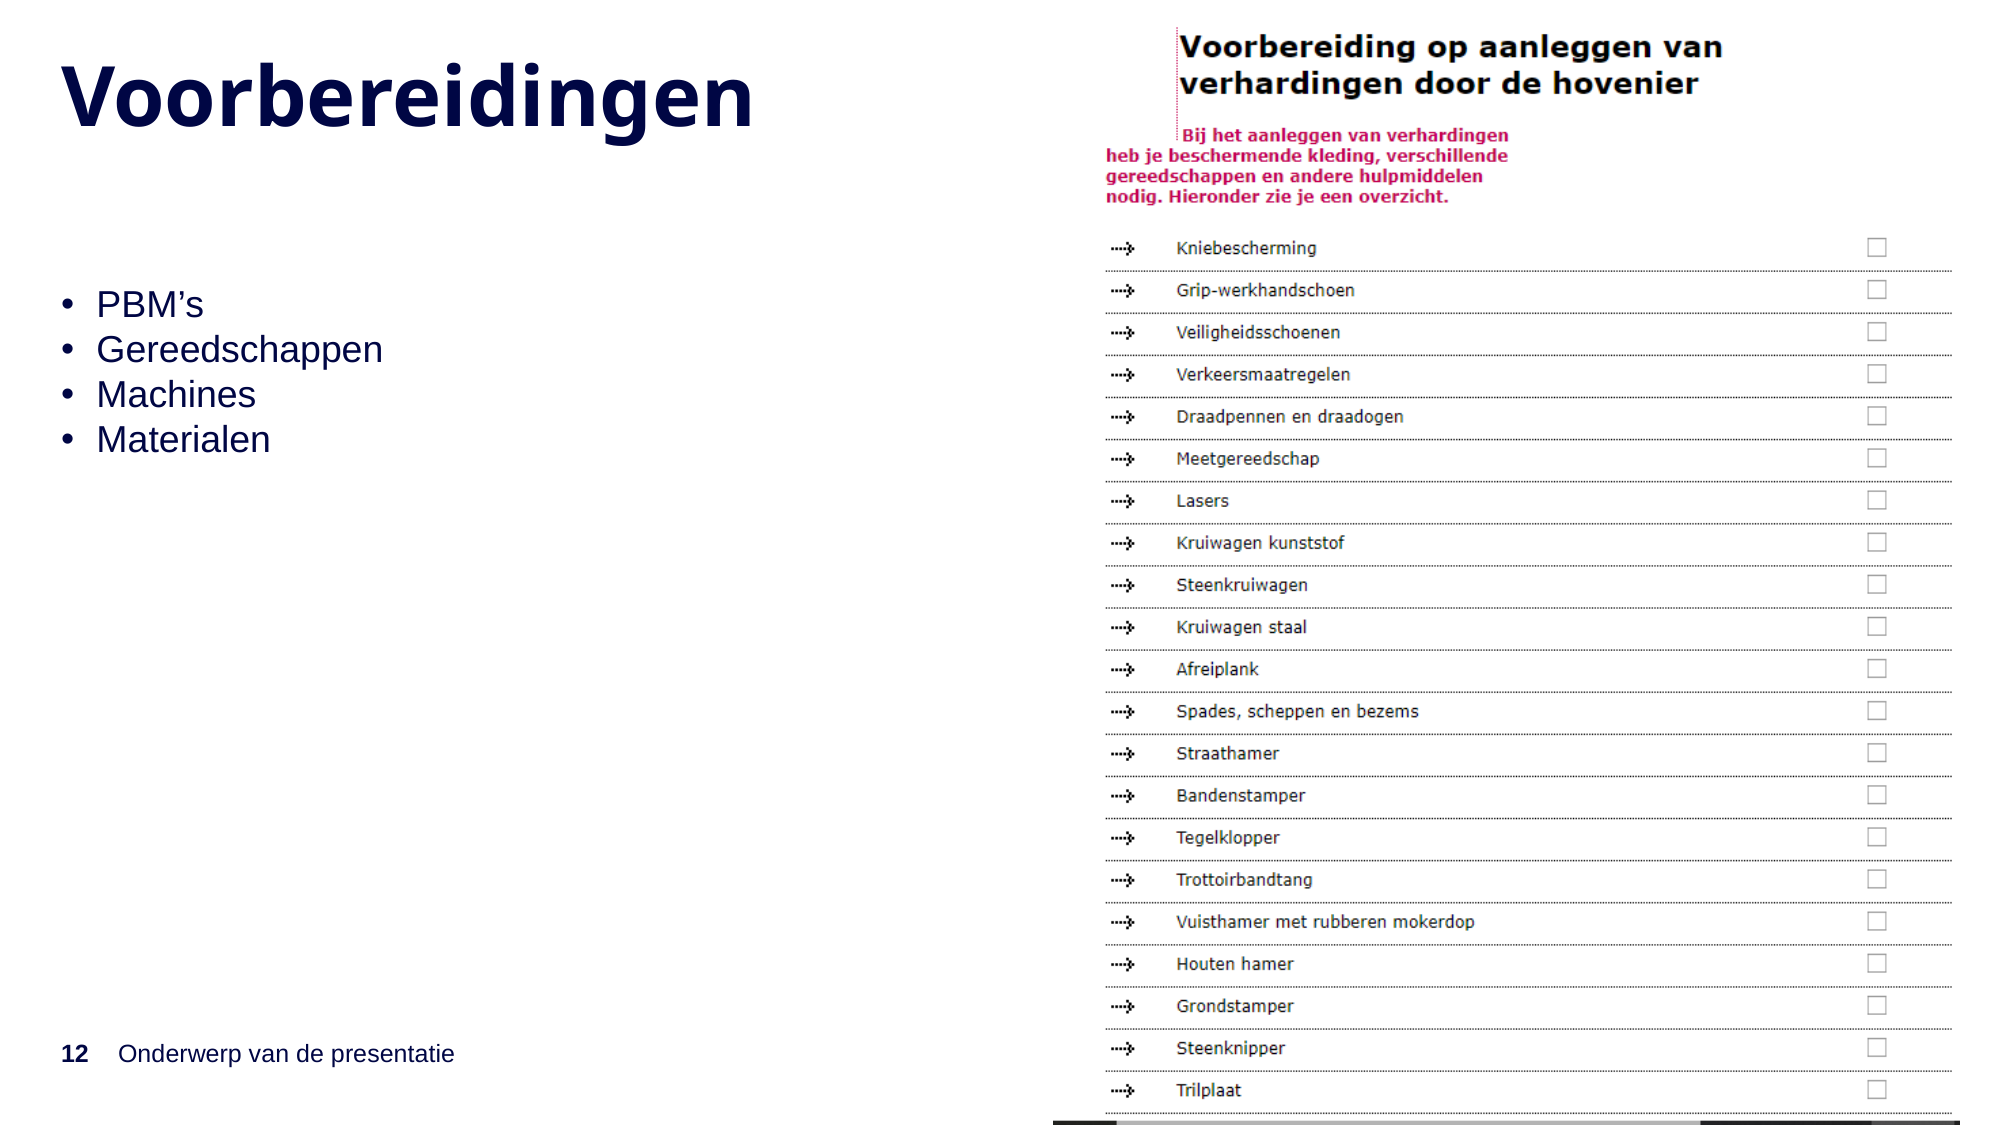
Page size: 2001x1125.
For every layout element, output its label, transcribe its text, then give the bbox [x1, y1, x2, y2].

footer Onderwerp van de presentatie [118, 1037, 987, 1073]
title Voorbereidingen [60, 48, 986, 239]
picture [1053, 0, 1960, 1125]
list PBM’s Gereedschappen Machines Materialen [60, 280, 987, 1006]
slide_number 12 [60, 1037, 113, 1073]
